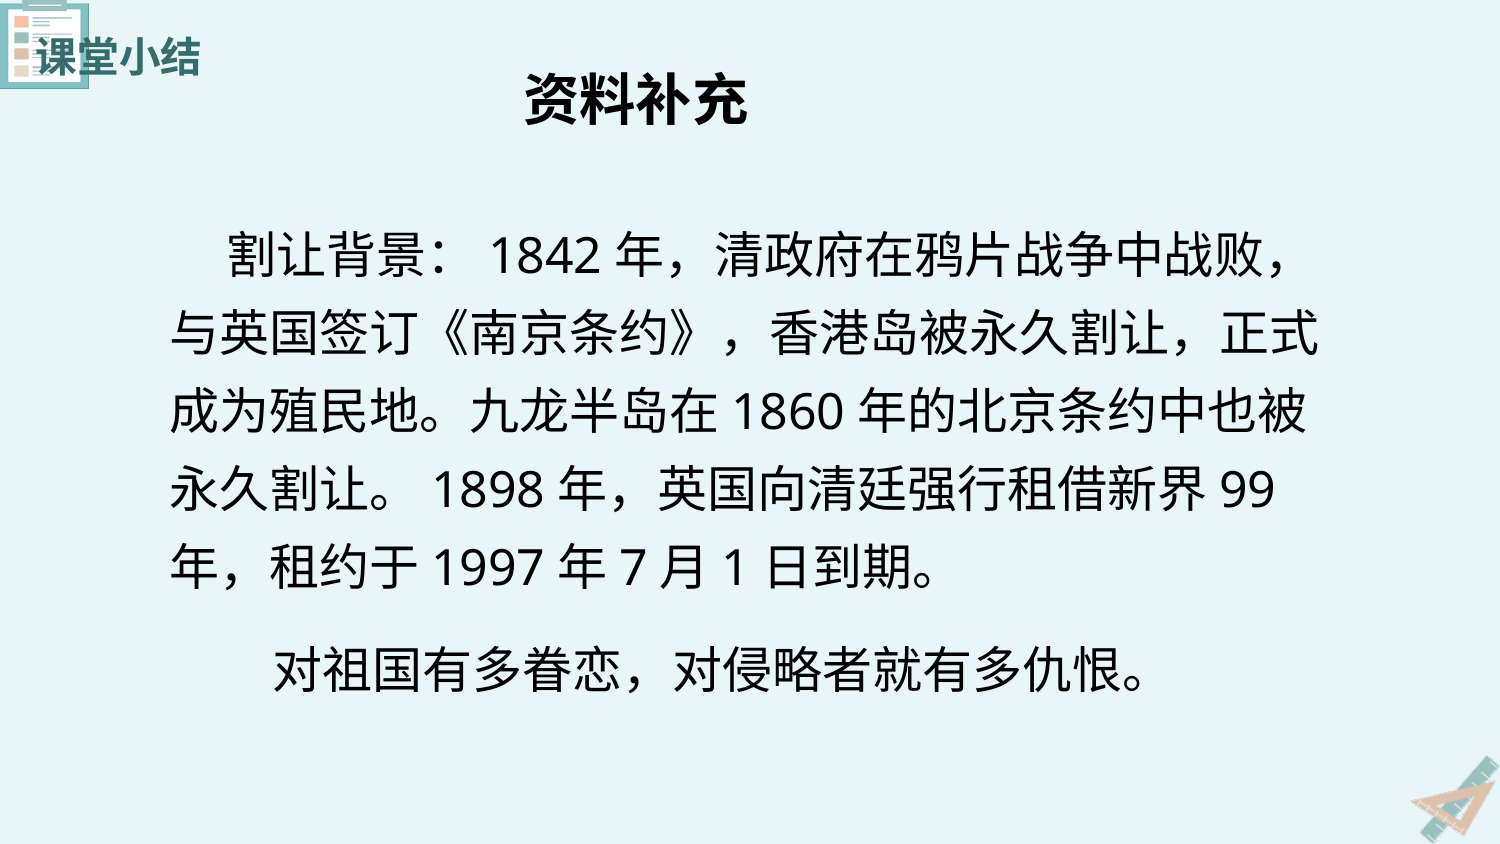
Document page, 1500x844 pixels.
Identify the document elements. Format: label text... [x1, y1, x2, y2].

picture [1411, 755, 1500, 844]
text_box 割让背景：1842年，清政府在鸦片战争中战败，与英国签订《南京条约》，香港岛被永久割让，正式成为殖民地。九龙半岛在1860年的北京条约中也被永久割让。1898年，英国向清廷强行租借新界99年，租约于1997年7月1日到期。 [158, 199, 1342, 603]
picture [0, 0, 89, 89]
text_box 课堂小结 [89, 25, 261, 87]
text_box 对祖国有多眷恋，对侵略者就有多仇恨。 [261, 602, 1445, 701]
text_box 资料补充 [512, 58, 760, 138]
